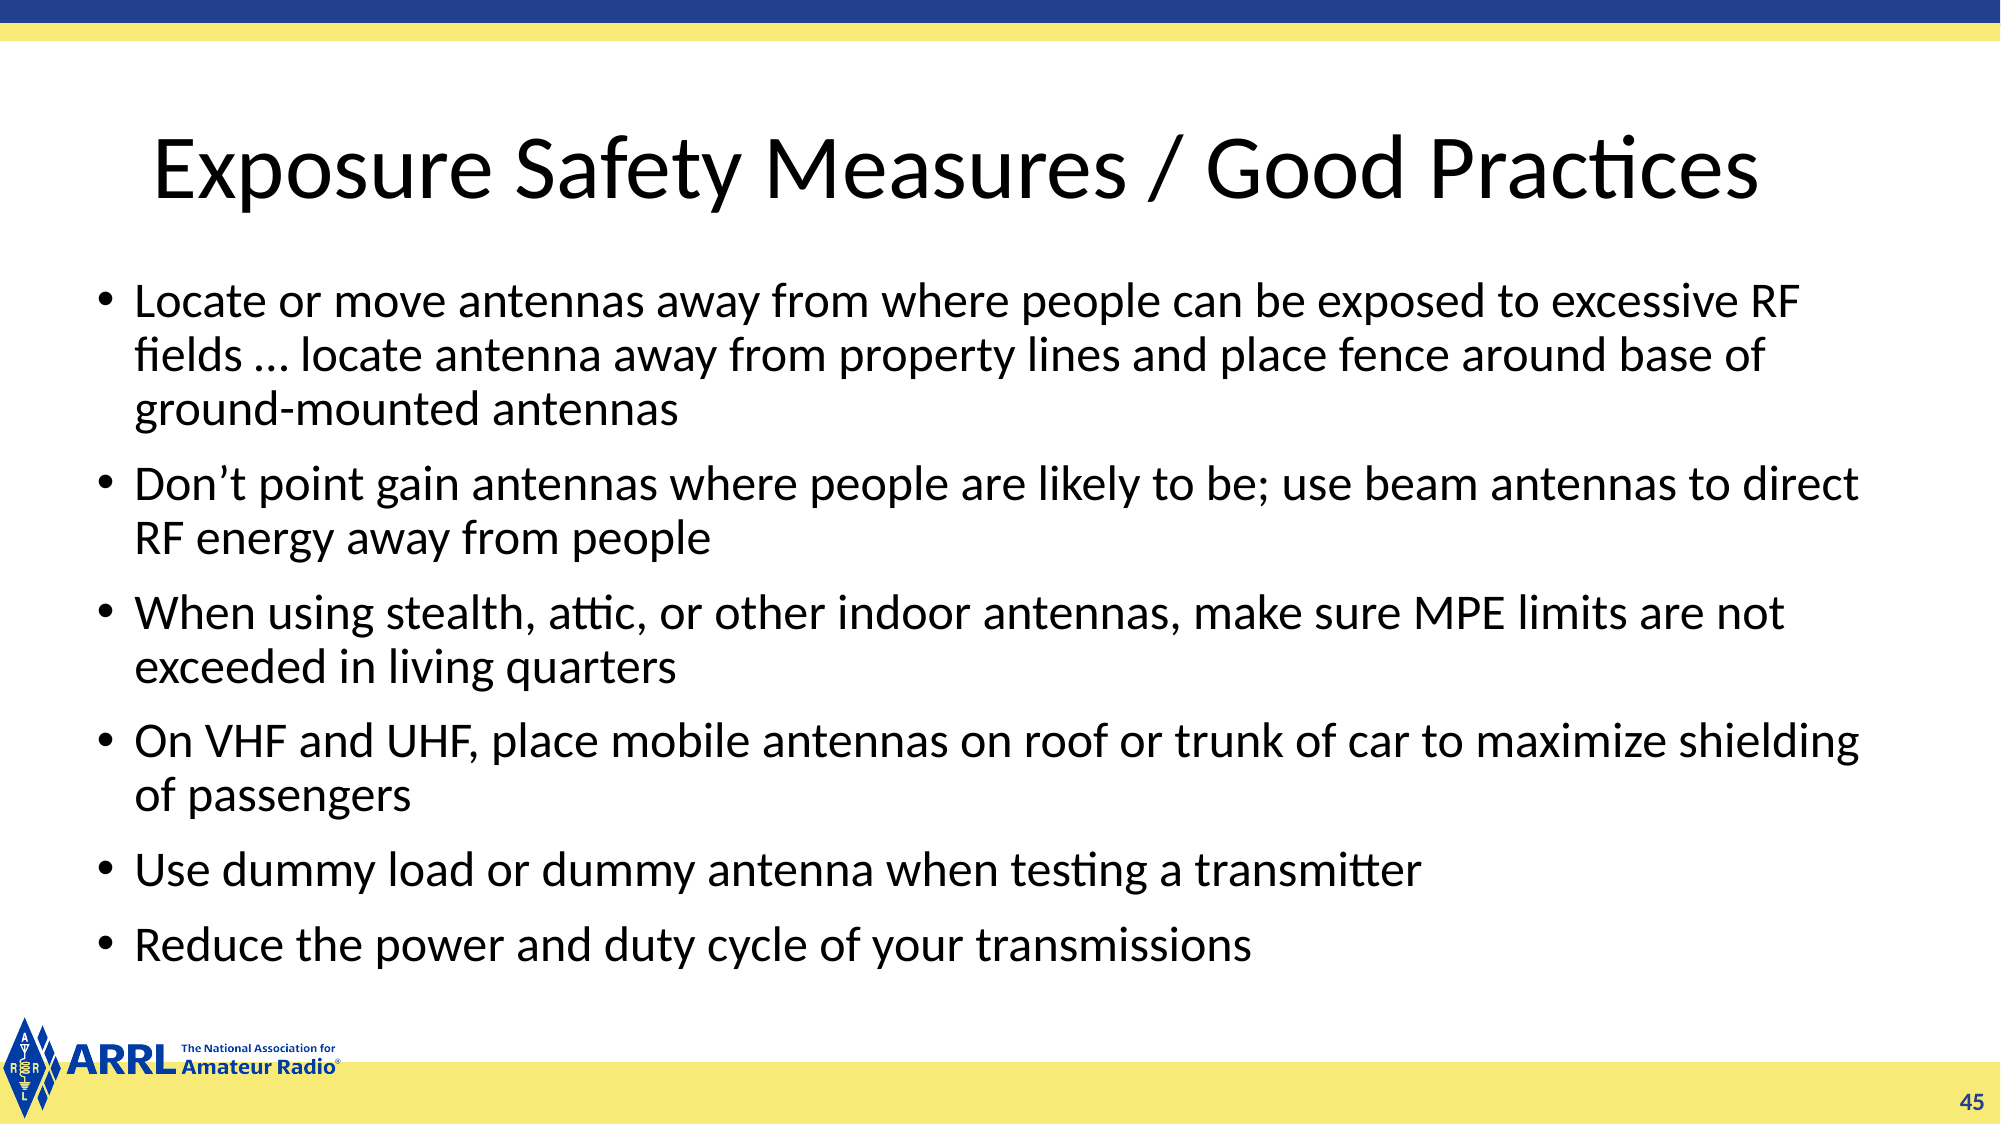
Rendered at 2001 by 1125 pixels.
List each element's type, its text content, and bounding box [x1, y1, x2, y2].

title Exposure Safety Measures / Good Practices [137, 59, 1863, 266]
list Locate or move antennas away from where people can be exposed to excessive RF fields … locate antenna away from property lines and place fence around base of ground-mounted antennas Don’t point gain antennas where people are likely to be; use beam antennas to direct RF energy away from people When using stealth, attic, or other indoor antennas, make sure MPE limits are not exceeded in living quarters On VHF and UHF, place mobile antennas on roof or trunk of car to maximize shielding of passengers Use dummy load or dummy antenna when testing a transmitter Reduce the power and duty cycle of your transmissions [81, 266, 1919, 1016]
picture [1, 1015, 342, 1121]
